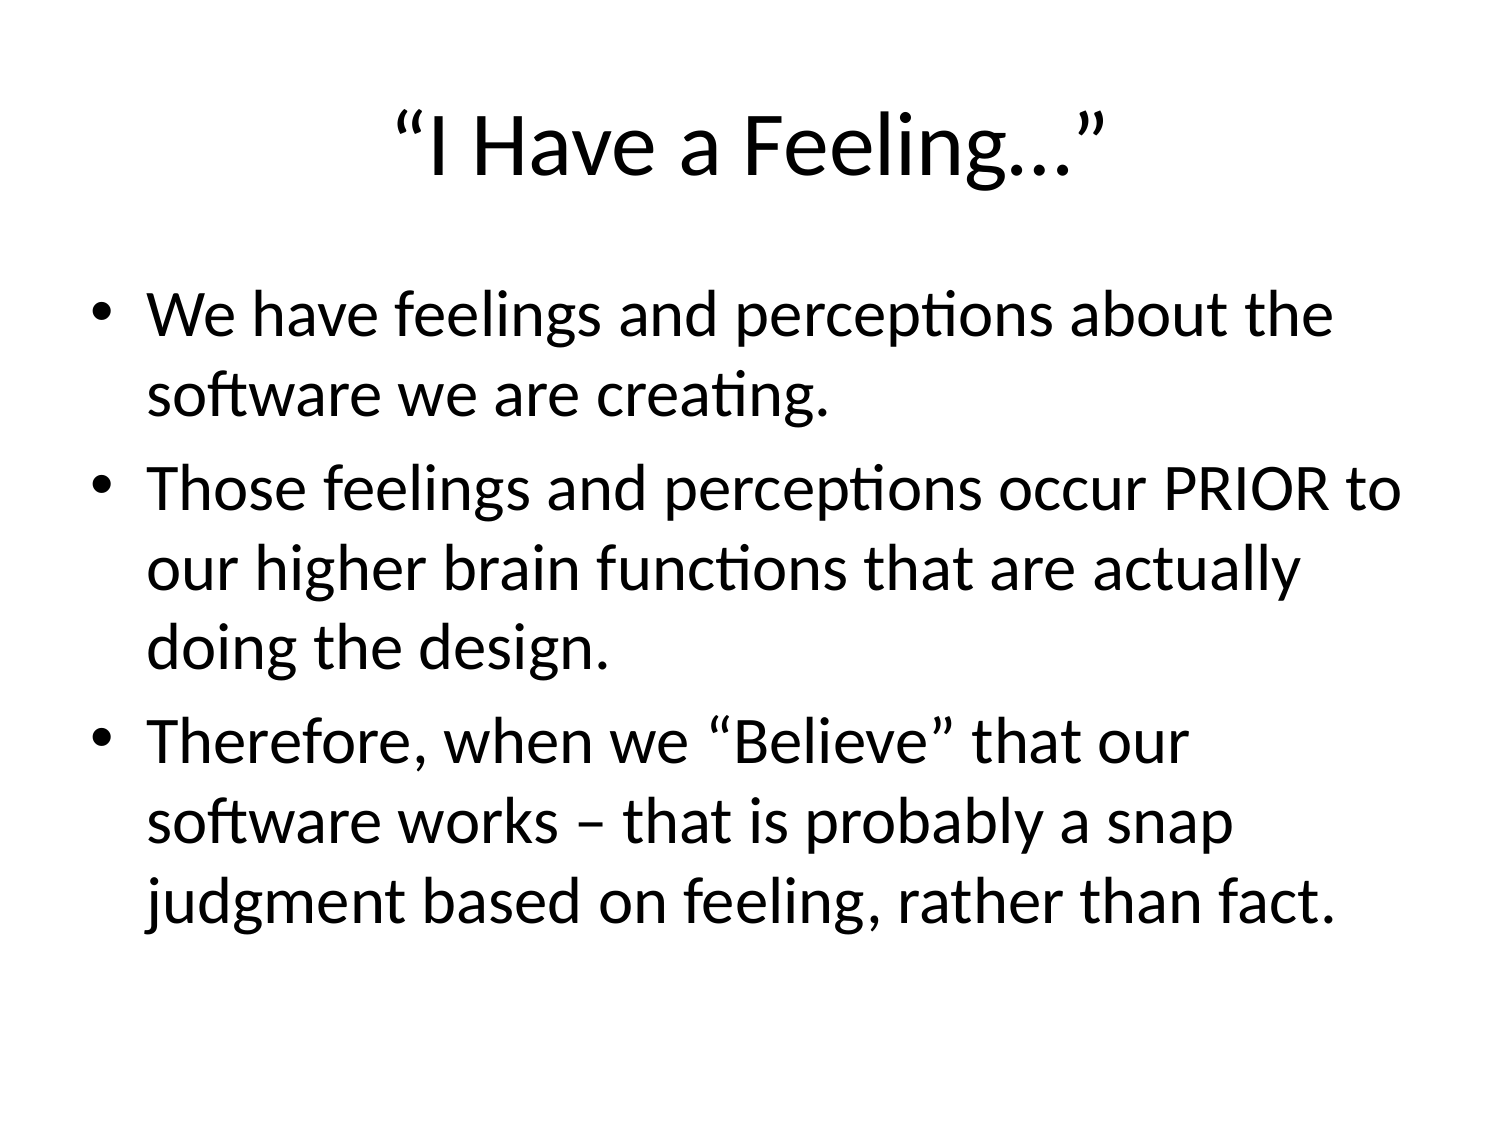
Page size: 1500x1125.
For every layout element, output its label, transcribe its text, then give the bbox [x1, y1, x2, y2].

title “I Have a Feeling…” [75, 45, 1425, 233]
list We have feelings and perceptions about the software we are creating. Those feelings and perceptions occur PRIOR to our higher brain functions that are actually doing the design. Therefore, when we “Believe” that our software works – that is probably a snap judgment based on feeling, rather than fact. [75, 262, 1425, 1005]
